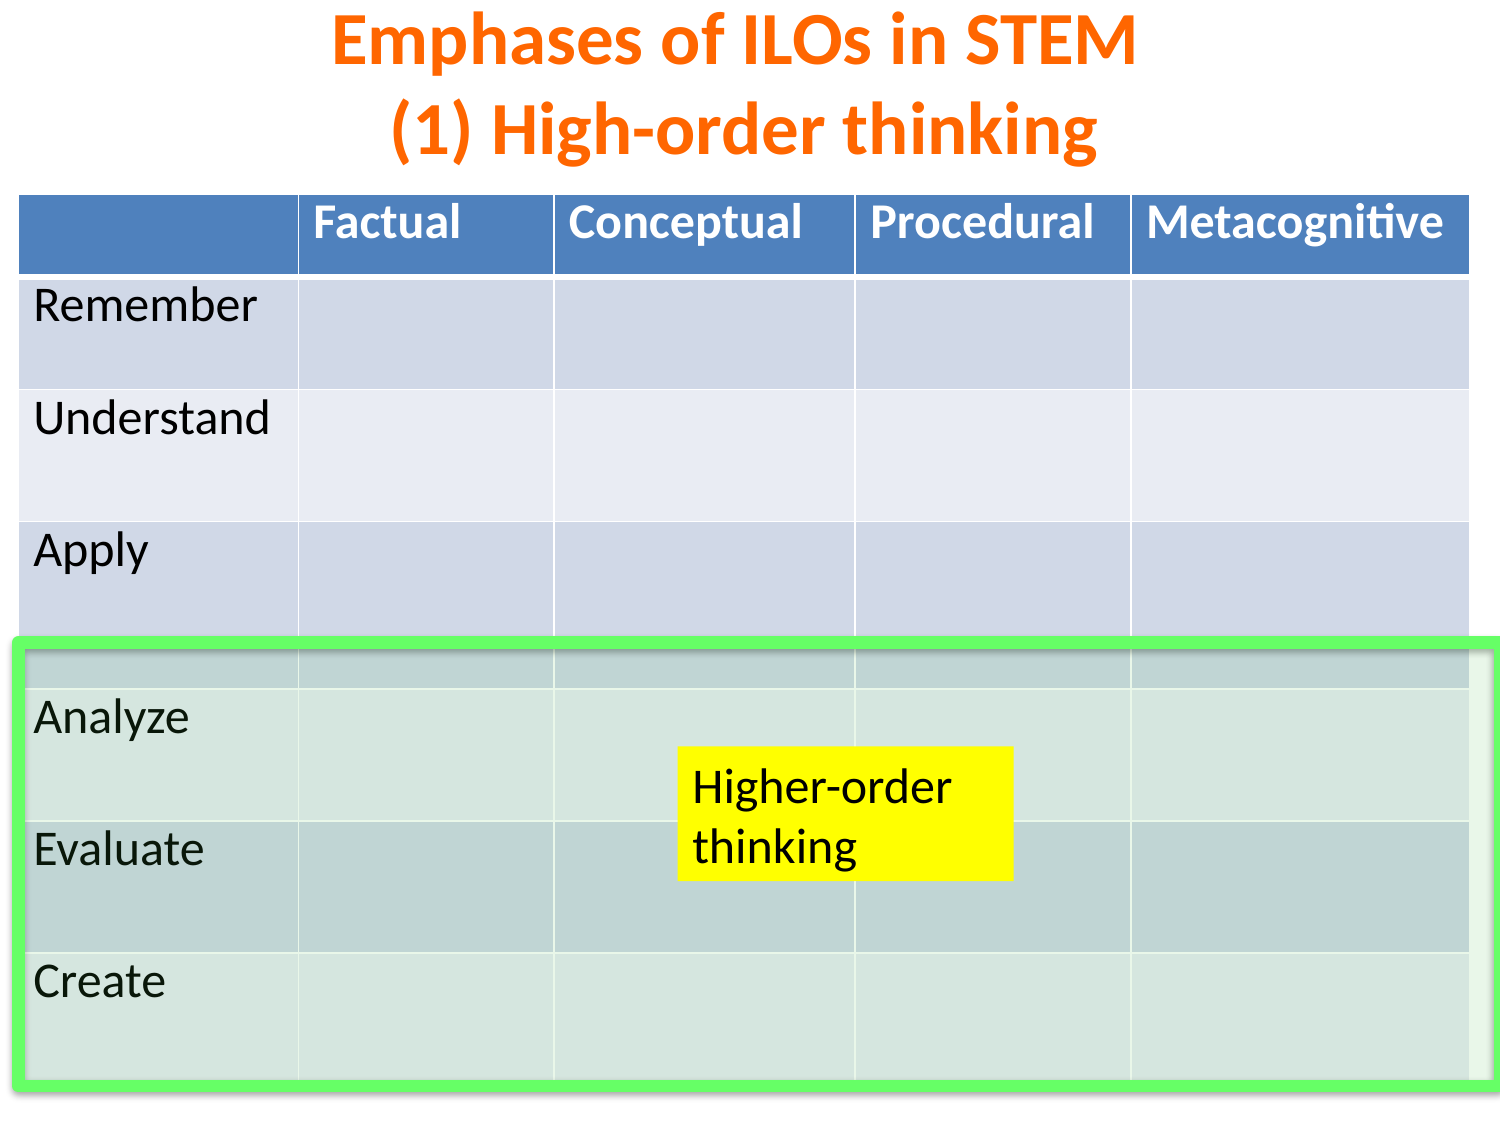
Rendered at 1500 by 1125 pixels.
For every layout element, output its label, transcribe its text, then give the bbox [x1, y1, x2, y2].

table_cell [555, 390, 854, 521]
table_header Procedural [856, 195, 1130, 274]
table_cell [1132, 280, 1469, 389]
table_cell Apply [19, 522, 298, 641]
table_header [19, 195, 298, 274]
table_header Metacognitive [1132, 195, 1469, 274]
table_cell [1132, 522, 1469, 641]
table_cell [299, 522, 553, 641]
title Emphases of ILOs in STEM (1) High-order thinking [18, 0, 1471, 174]
table_header Factual [299, 195, 553, 274]
table_cell Remember [19, 280, 298, 389]
table_cell [299, 280, 553, 389]
table_cell [856, 522, 1130, 641]
table_cell [555, 280, 854, 389]
table_cell [856, 280, 1130, 389]
table_cell [555, 522, 854, 641]
table_cell [299, 390, 553, 521]
table_cell Understand [19, 390, 298, 521]
text_box Higher-order thinking [677, 746, 1014, 882]
table_header Conceptual [555, 195, 854, 274]
table_cell [1132, 390, 1469, 521]
text_box [17, 642, 1500, 1087]
table_cell [856, 390, 1130, 521]
